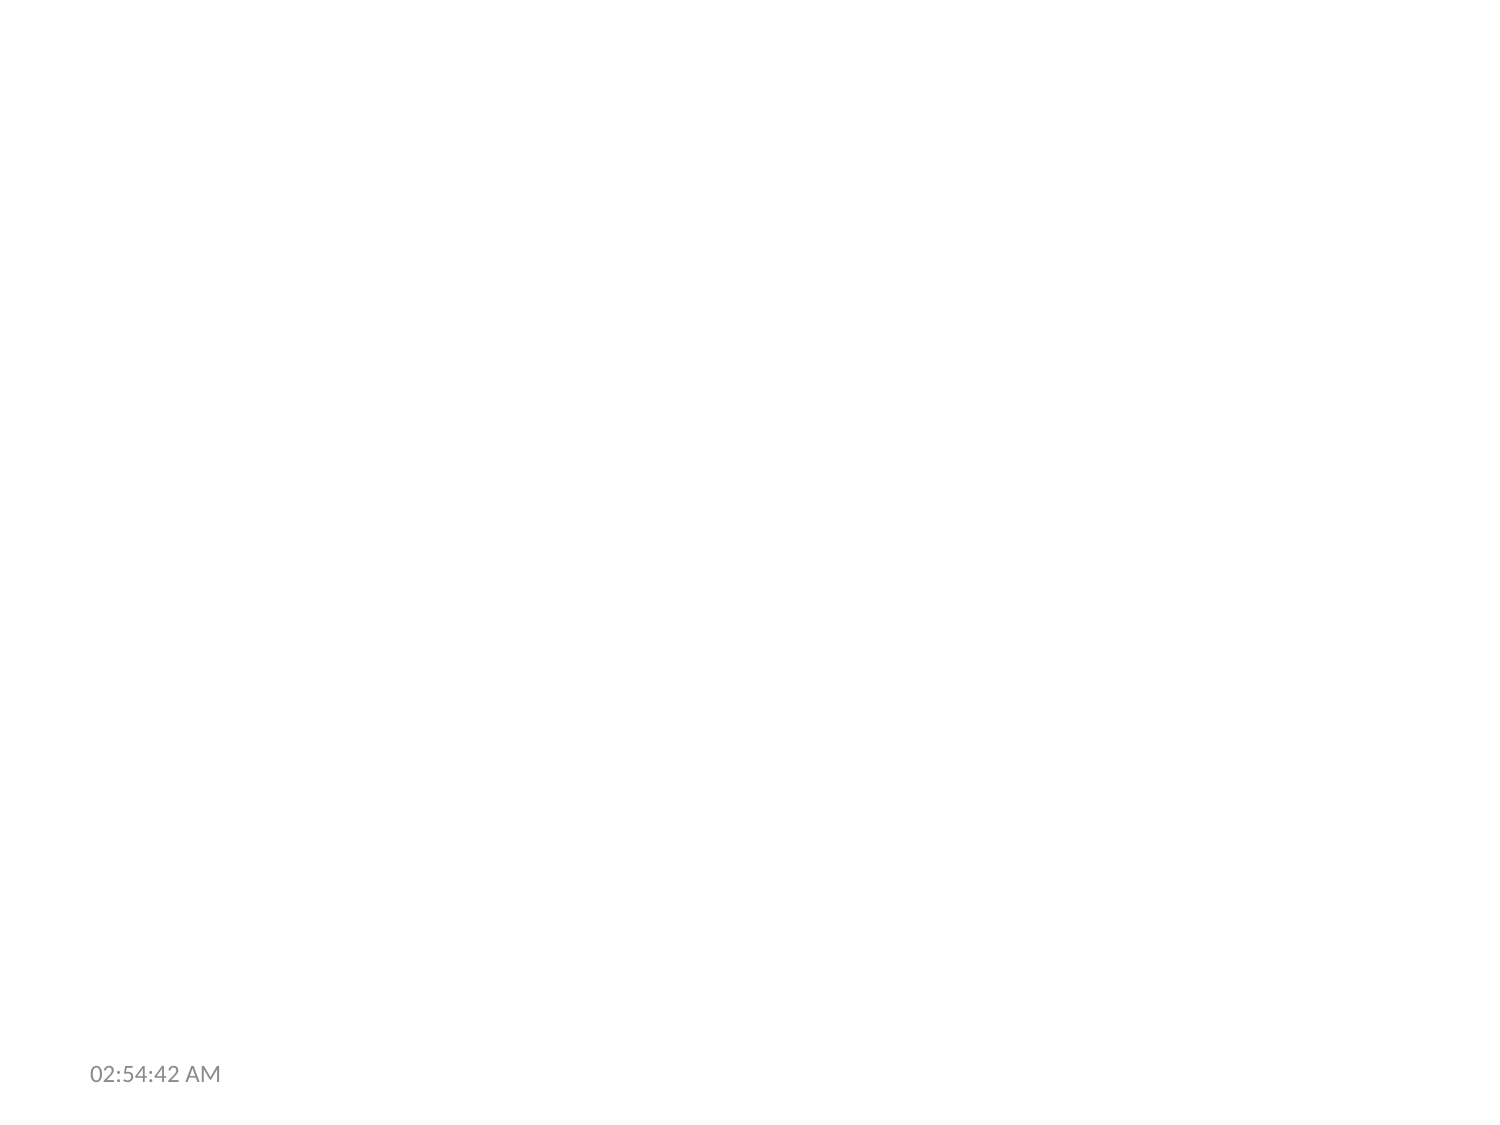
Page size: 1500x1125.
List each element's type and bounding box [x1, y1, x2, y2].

slide_number [75, 1042, 425, 1103]
